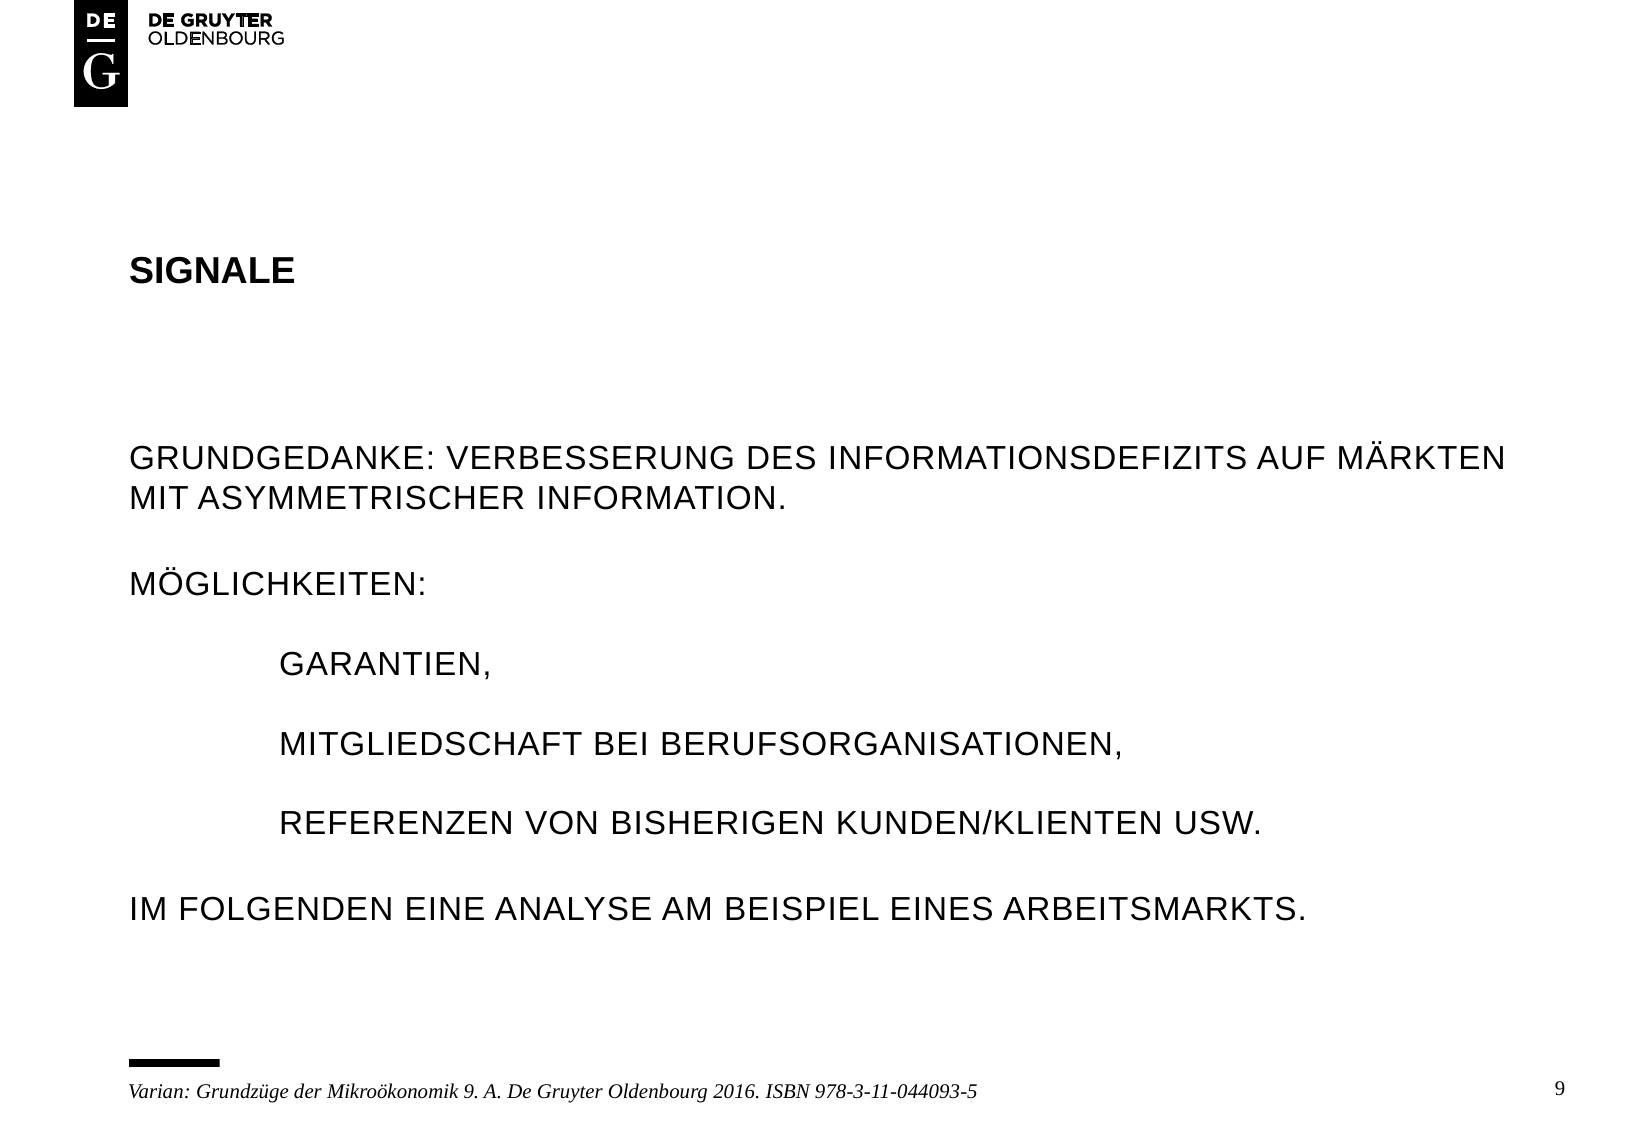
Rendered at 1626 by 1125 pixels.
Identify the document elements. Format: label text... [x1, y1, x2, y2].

title signale [129, 245, 1556, 328]
slide_number 9 [1554, 1074, 1614, 1104]
list Grundgedanke: Verbesserung des Informationsdefizits auf märkten mit asymmetrischer Information. Möglichkeiten: garantien, Mitgliedschaft bei berufsorganisationen, referenzen von bisherigen Kunden/Klienten usw. Im folgenden eine analyse am beispiel eines arbeitsmarkts. [129, 355, 1556, 1018]
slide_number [128, 1077, 1539, 1108]
